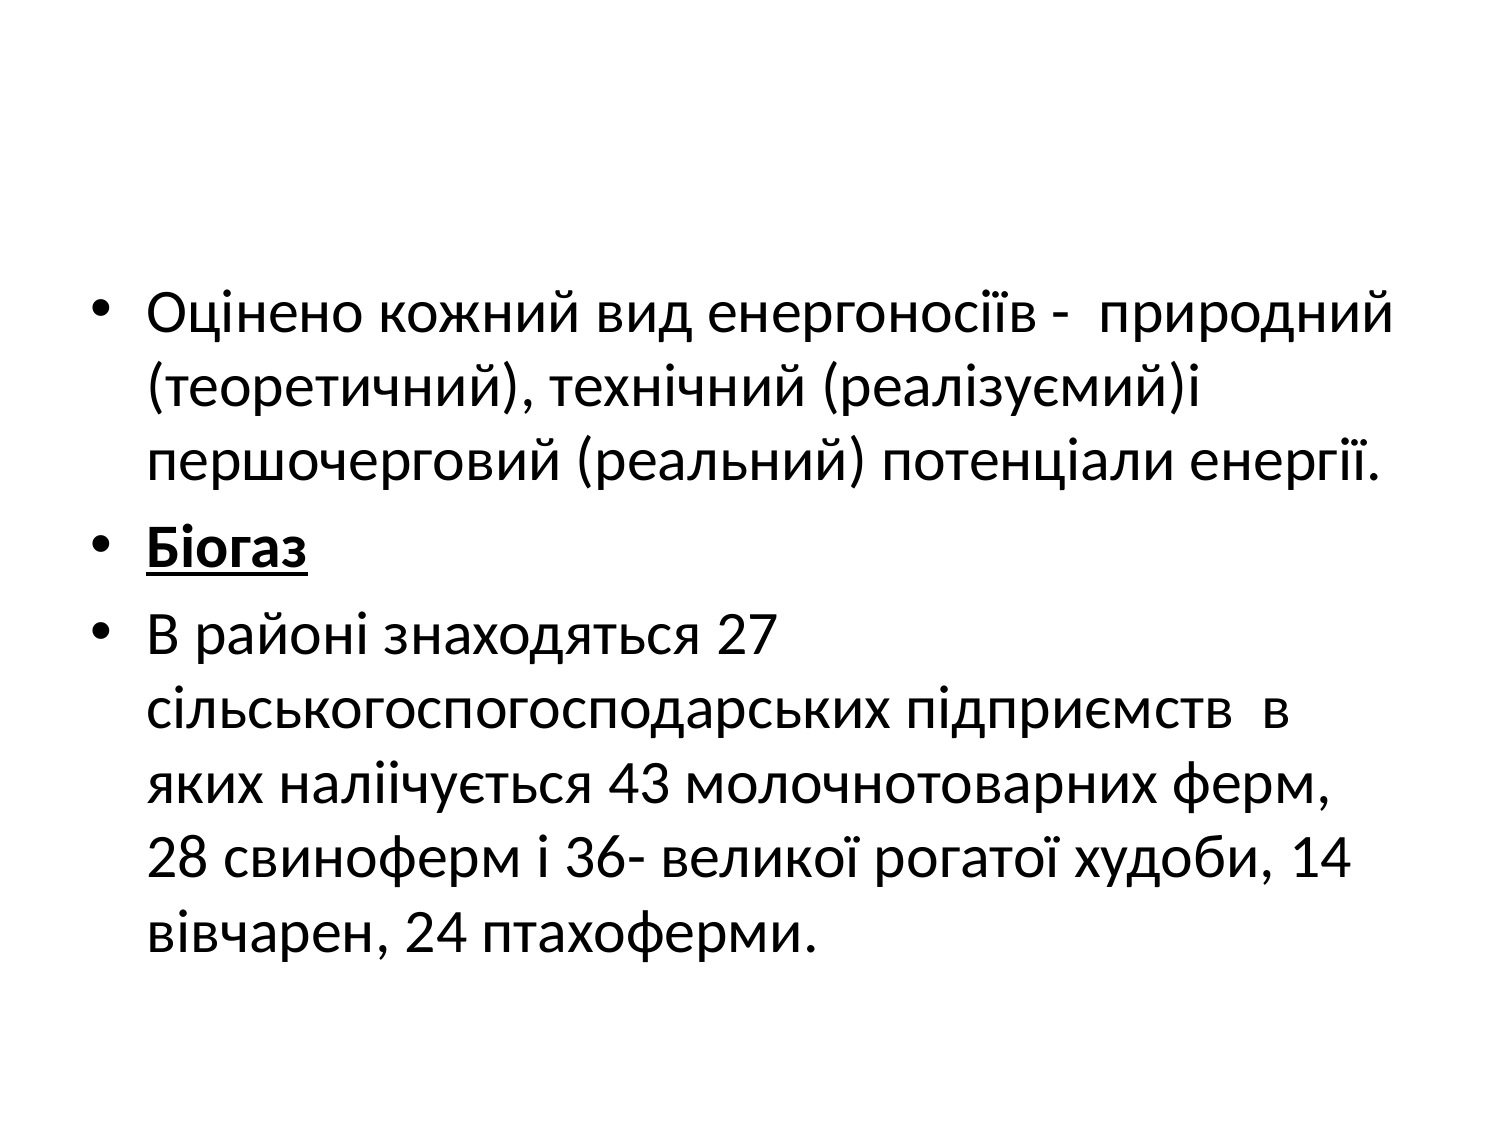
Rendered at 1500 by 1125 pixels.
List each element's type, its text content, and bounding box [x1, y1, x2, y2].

list Оцінено кожний вид енергоносіїв - природний (теоретичний), технічний (реалізуємий)і першочерговий (реальний) потенціали енергії. Біогаз В районі знаходяться 27 сільськогоспогосподарських підприємств в яких наліічується 43 молочнотоварних ферм, 28 свиноферм і 36- великої рогатої худоби, 14 вівчарен, 24 птахоферми. [75, 262, 1425, 1005]
